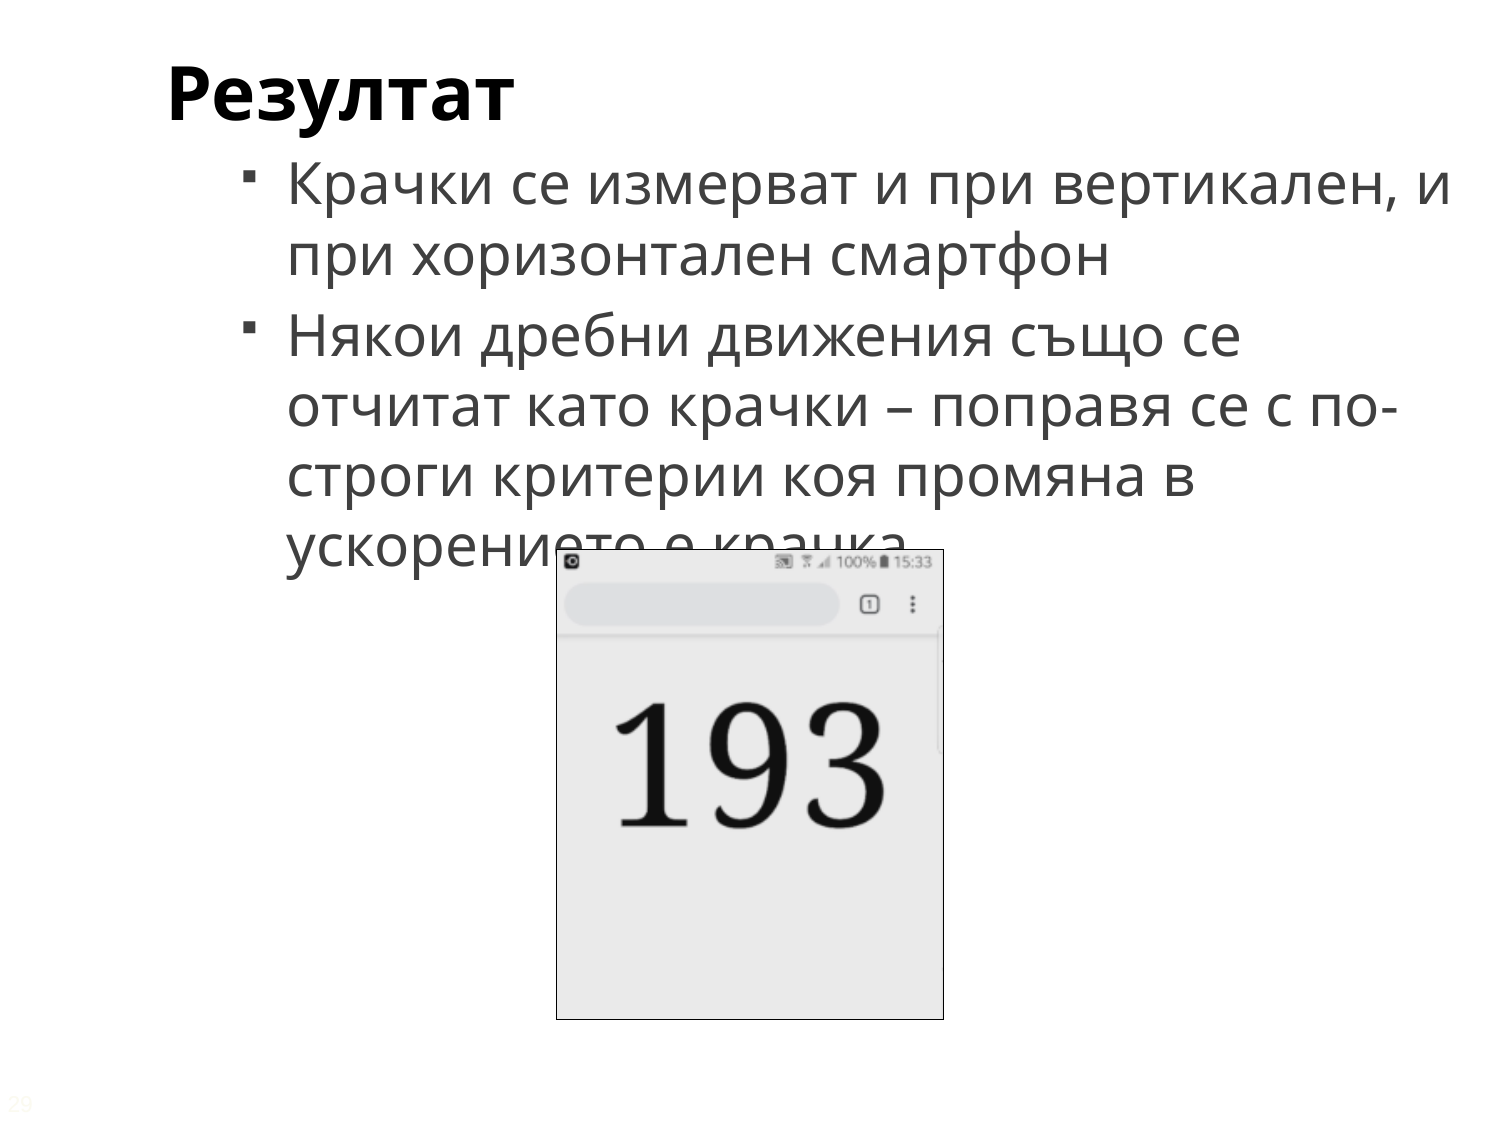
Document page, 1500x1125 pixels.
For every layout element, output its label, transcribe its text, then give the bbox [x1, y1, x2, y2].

list Резултат Крачки се измерват и при вертикален, и при хоризонтален смартфон Някои дребни движения също се отчитат като крачки – поправя се с по-строги критерии коя промяна в ускорението е крачка [150, 37, 1488, 1113]
picture [556, 549, 944, 1020]
